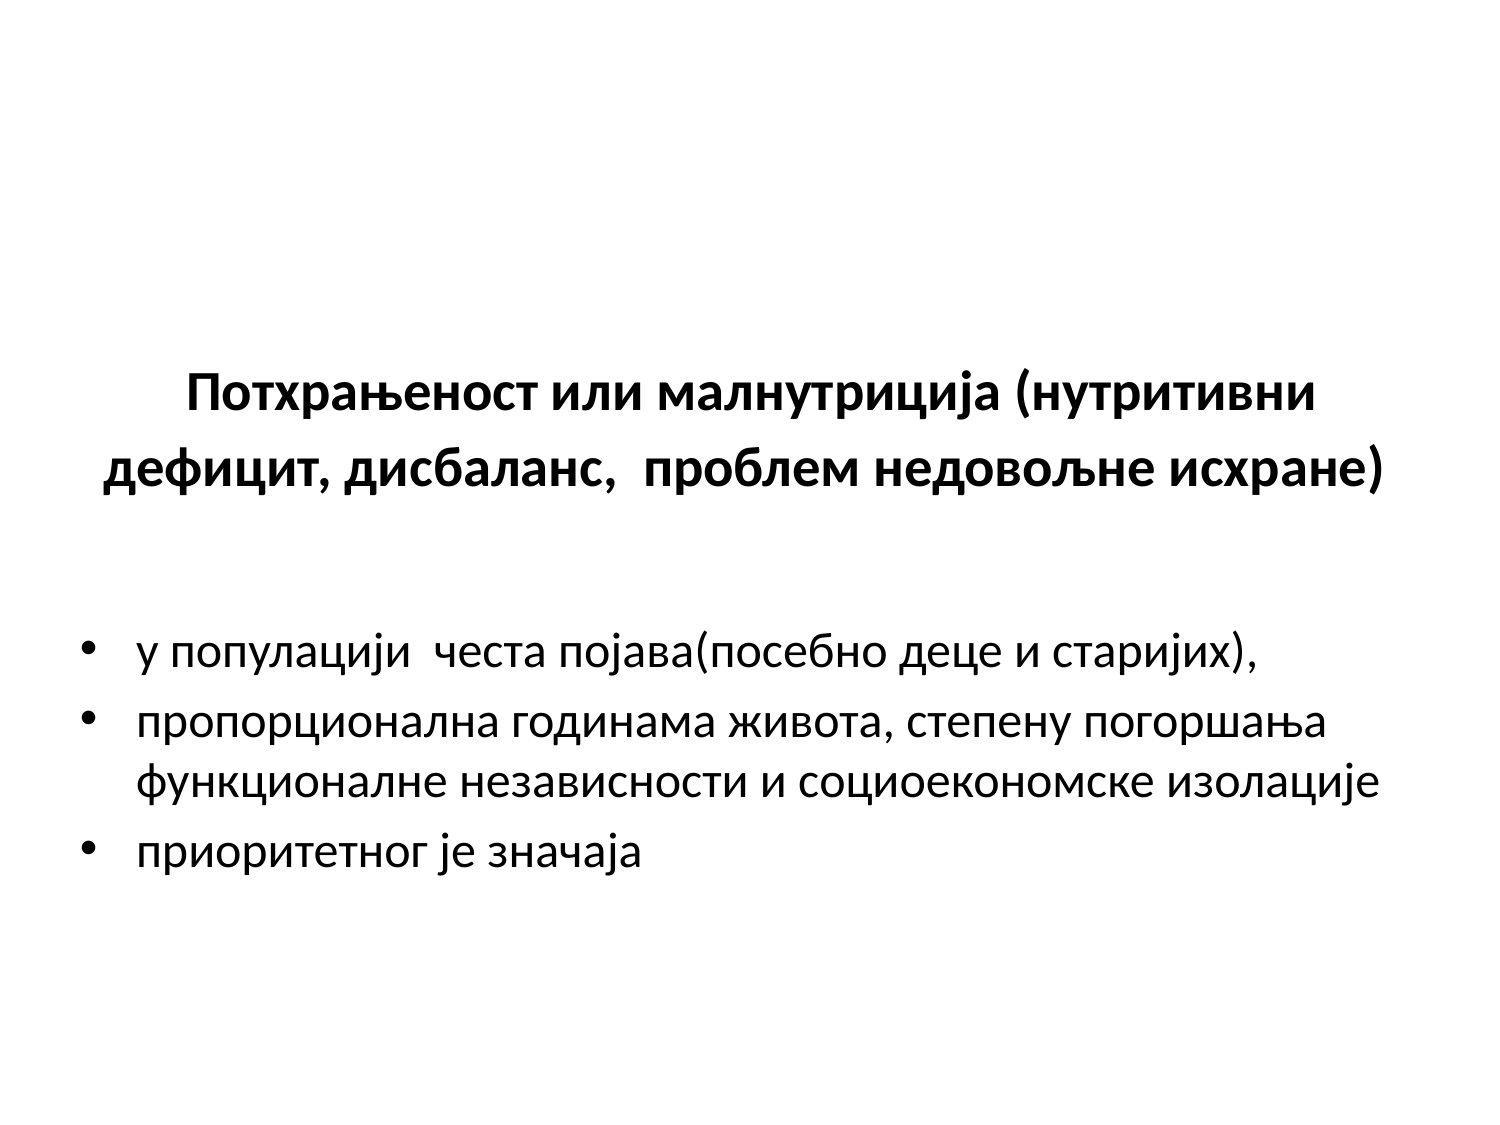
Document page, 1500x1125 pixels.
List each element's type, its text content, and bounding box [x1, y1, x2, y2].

list у популацији честа појава(посебно деце и старијих), пропорционална годинама живота, степену погоршања функционалне независности и социоекономске изолације приоритетног је значаја [64, 609, 1415, 1036]
title Потхрањеност или малнутриција (нутритивни дефицит, дисбаланс, проблем недовољне исхране) [76, 314, 1427, 540]
